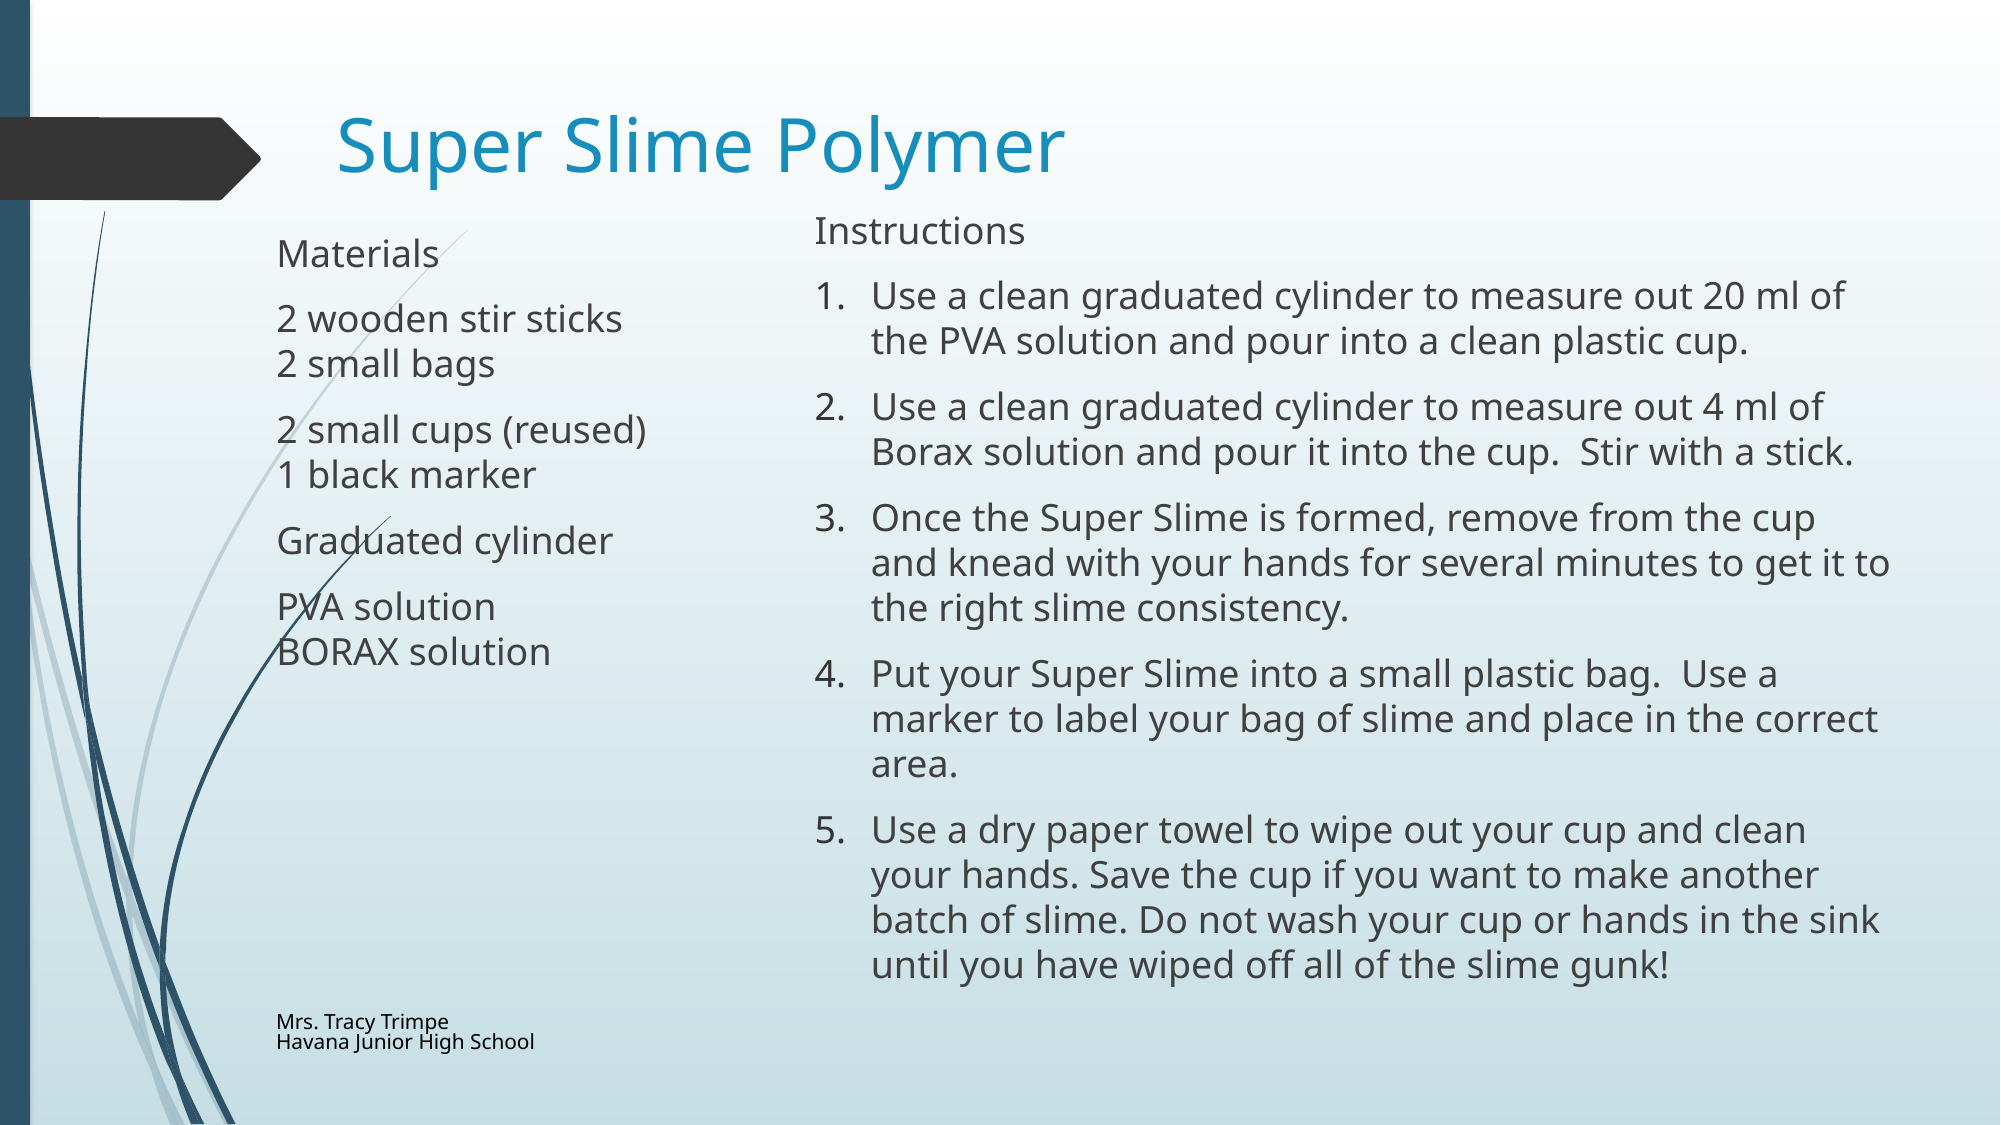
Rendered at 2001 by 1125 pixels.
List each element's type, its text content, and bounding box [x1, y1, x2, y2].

title Super Slime Polymer [321, 89, 1784, 300]
text_box Mrs. Tracy Trimpe Havana Junior High School [261, 1005, 683, 1061]
list Instructions Use a clean graduated cylinder to measure out 20 ml of the PVA solution and pour into a clean plastic cup. Use a clean graduated cylinder to measure out 4 ml of Borax solution and pour it into the cup. Stir with a stick. Once the Super Slime is formed, remove from the cup and knead with your hands for several minutes to get it to the right slime consistency. Put your Super Slime into a small plastic bag. Use a marker to label your bag of slime and place in the correct area. Use a dry paper towel to wipe out your cup and clean your hands. Save the cup if you want to make another batch of slime. Do not wash your cup or hands in the sink until you have wiped off all of the slime gunk! [799, 199, 1908, 1007]
list Materials 2 wooden stir sticks 2 small bags 2 small cups (reused) 1 black marker Graduated cylinder PVA solution BORAX solution [261, 222, 773, 774]
